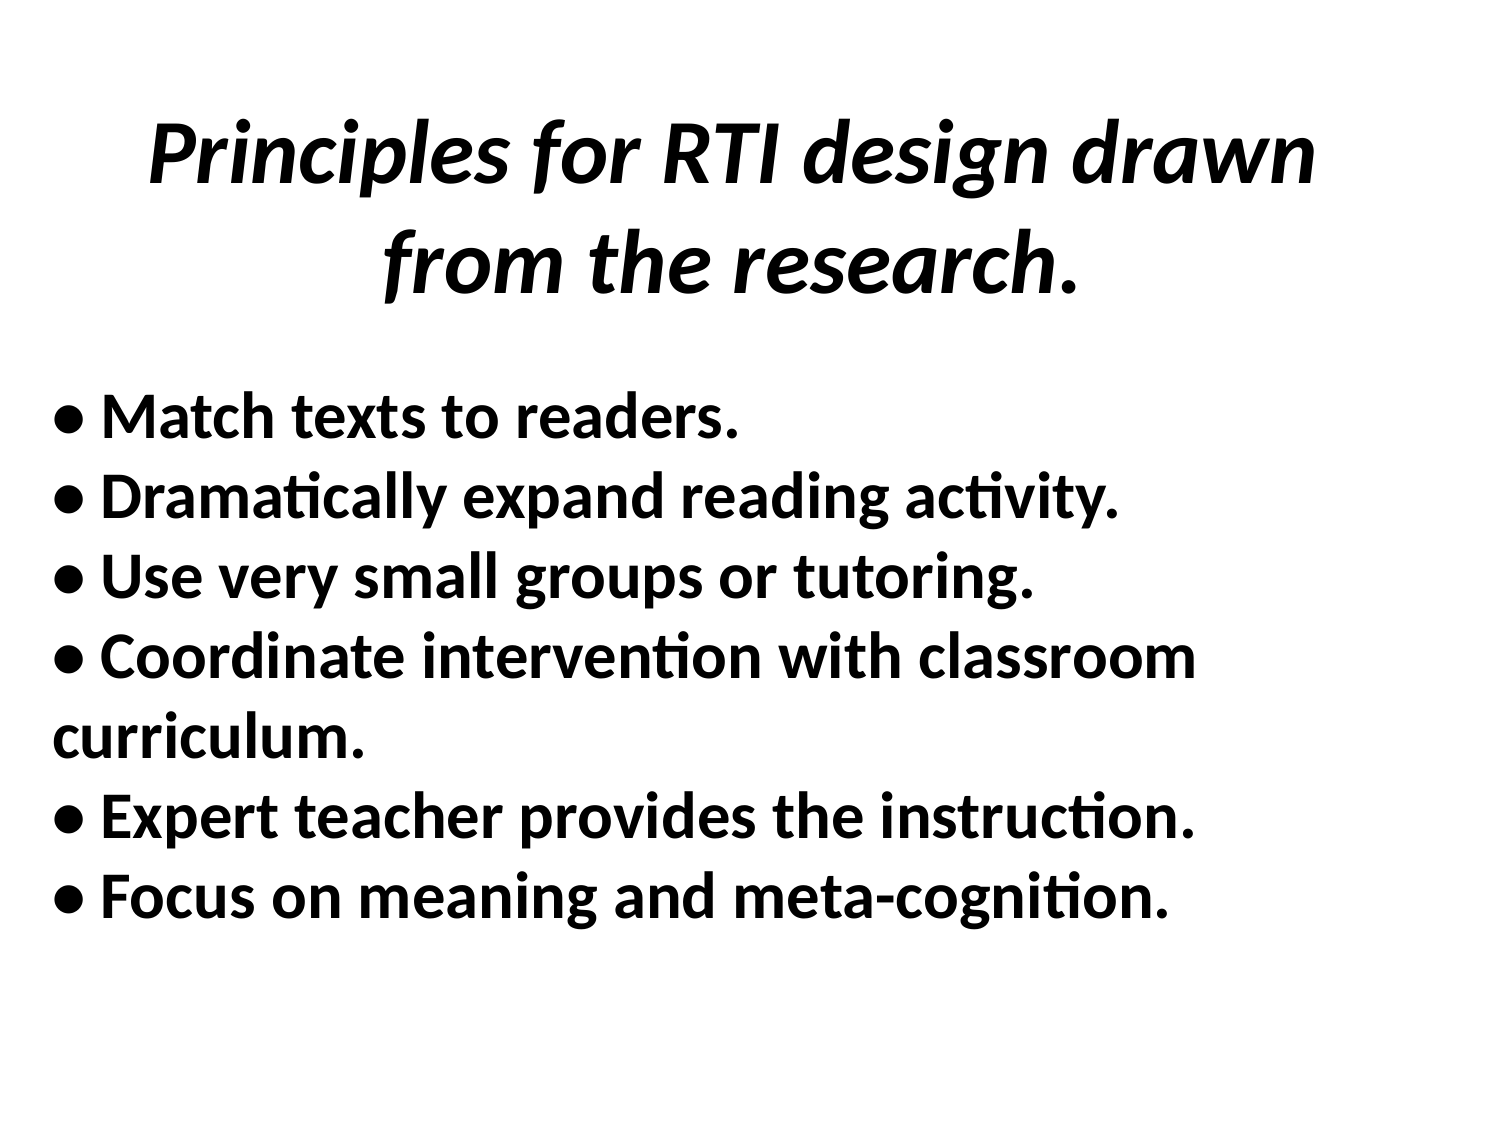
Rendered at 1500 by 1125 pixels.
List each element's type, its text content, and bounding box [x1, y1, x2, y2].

text_box Principles for RTI design drawn from the research. • Match texts to readers. • Dramatically expand reading activity. • Use very small groups or tutoring. • Coordinate intervention with classroom curriculum. • Expert teacher provides the instruction. • Focus on meaning and meta-cognition. [37, 84, 1429, 939]
